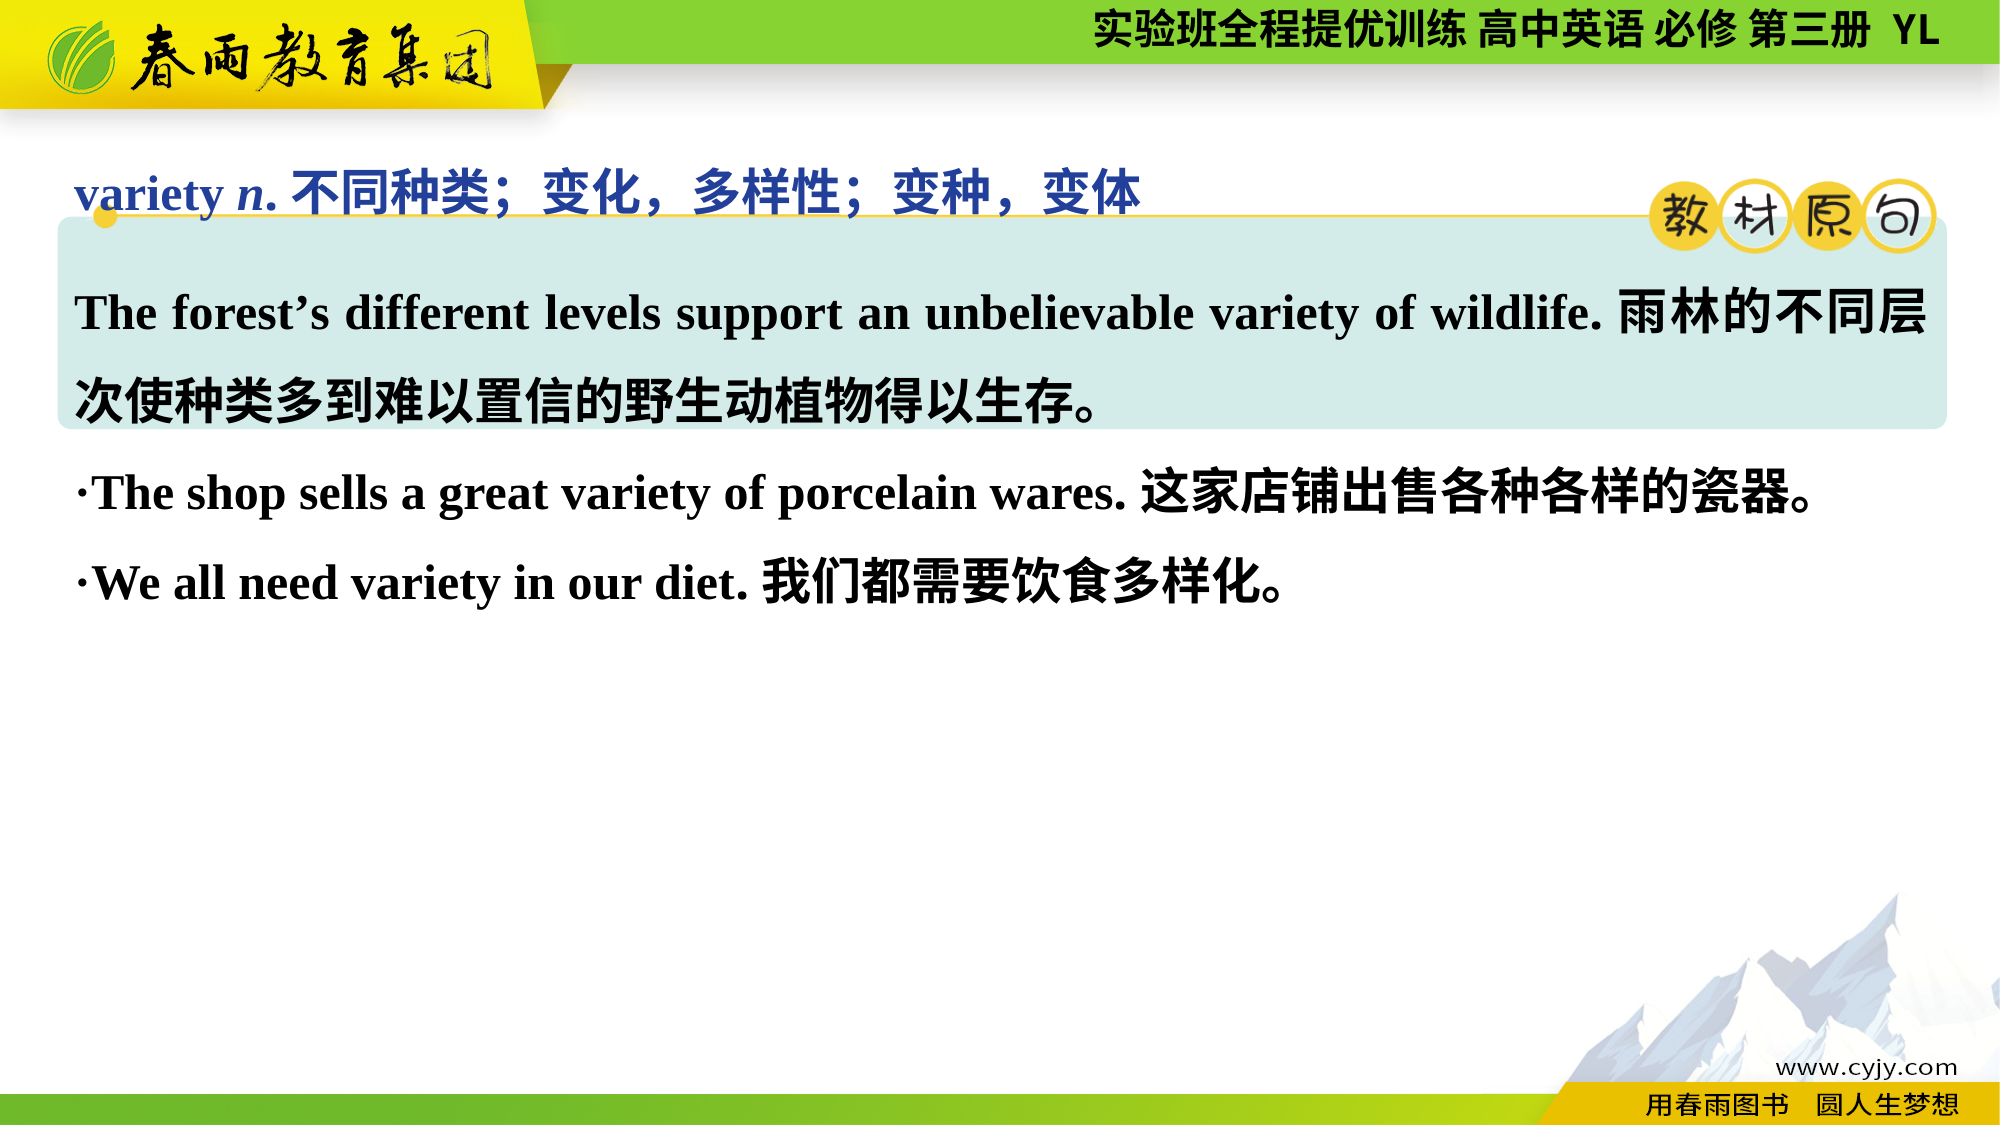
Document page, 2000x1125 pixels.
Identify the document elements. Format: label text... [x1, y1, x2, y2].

list variety n.不同种类；变化，多样性；变种，变体 The forest’s different levels support an unbelievable variety of wildlife.雨林的不同层次使种类多到难以置信的野生动植物得以生存。 ·The shop sells a great variety of porcelain wares.这家店铺出售各种各样的瓷器。 ·We all need variety in our diet.我们都需要饮食多样化。 [59, 122, 1944, 623]
picture [0, 0, 2000, 1125]
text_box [87, 169, 1938, 256]
